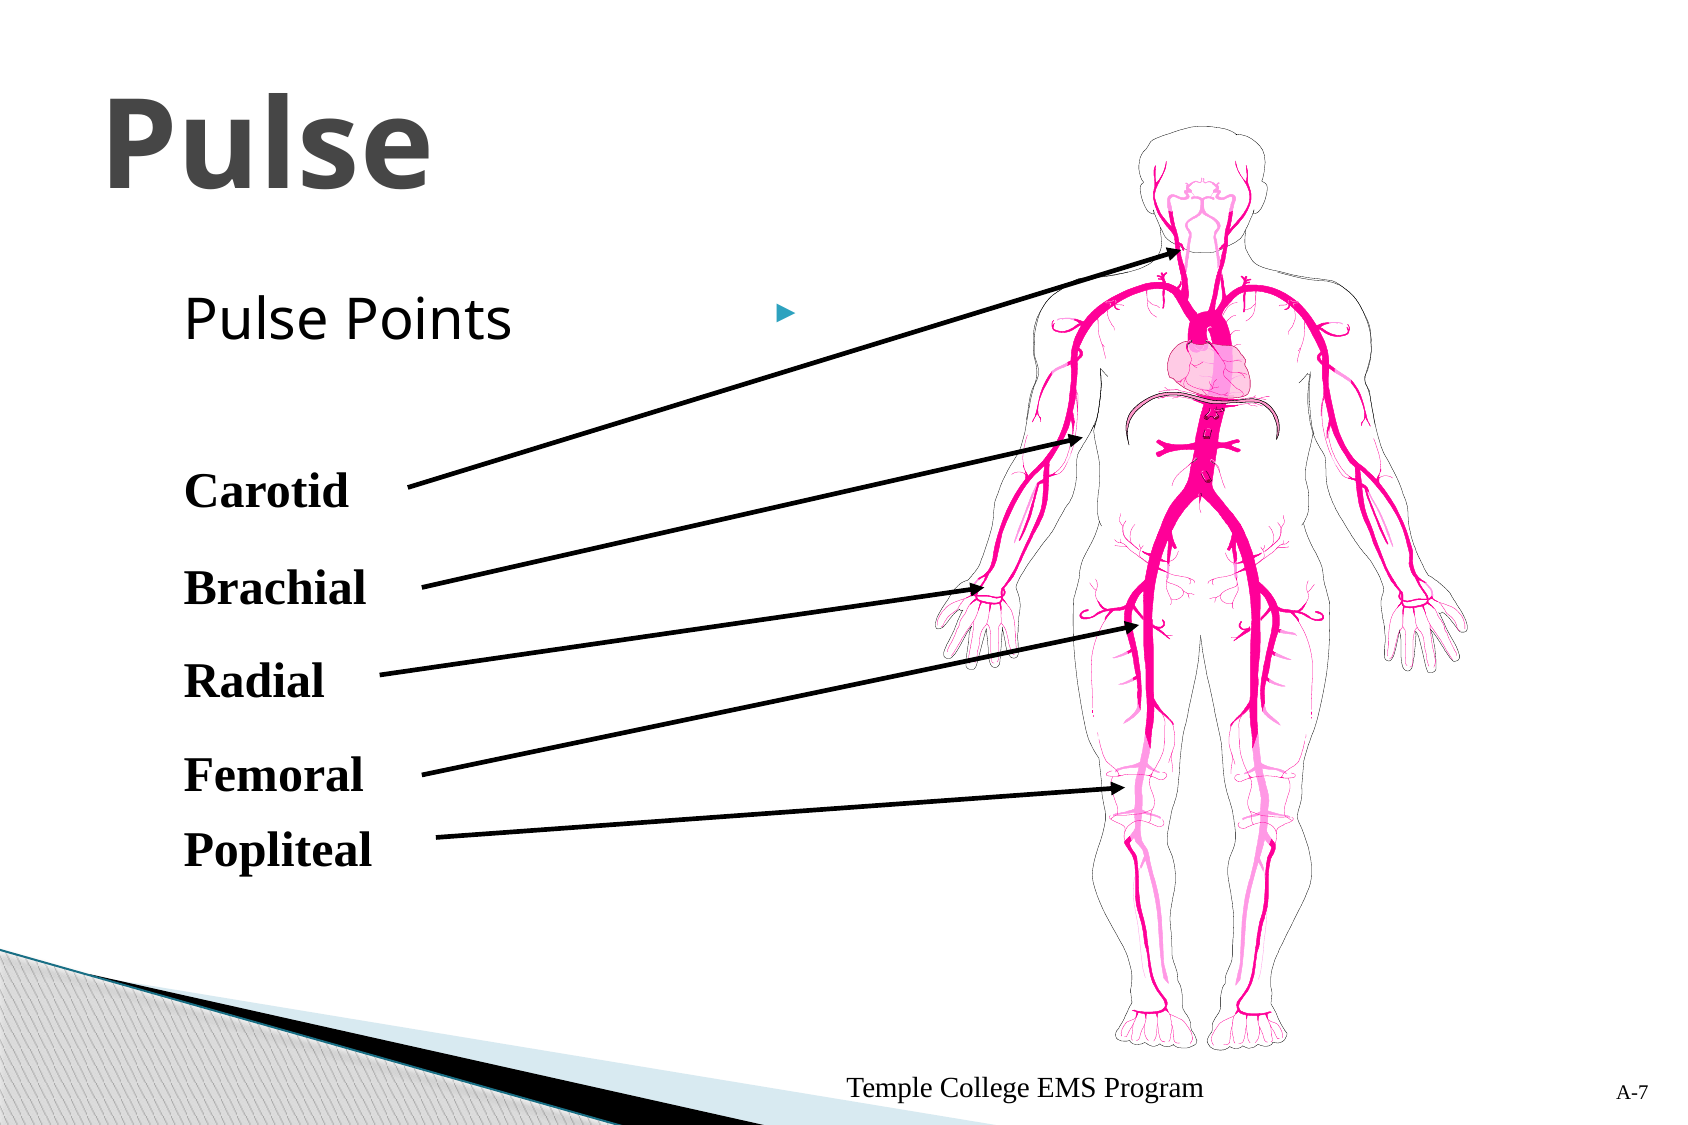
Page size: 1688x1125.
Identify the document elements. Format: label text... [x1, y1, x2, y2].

footer Temple College EMS Program [808, 1065, 1243, 1112]
title Pulse [84, 45, 1604, 233]
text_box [168, 124, 1476, 1054]
slide_number 7 [1595, 1051, 1664, 1112]
